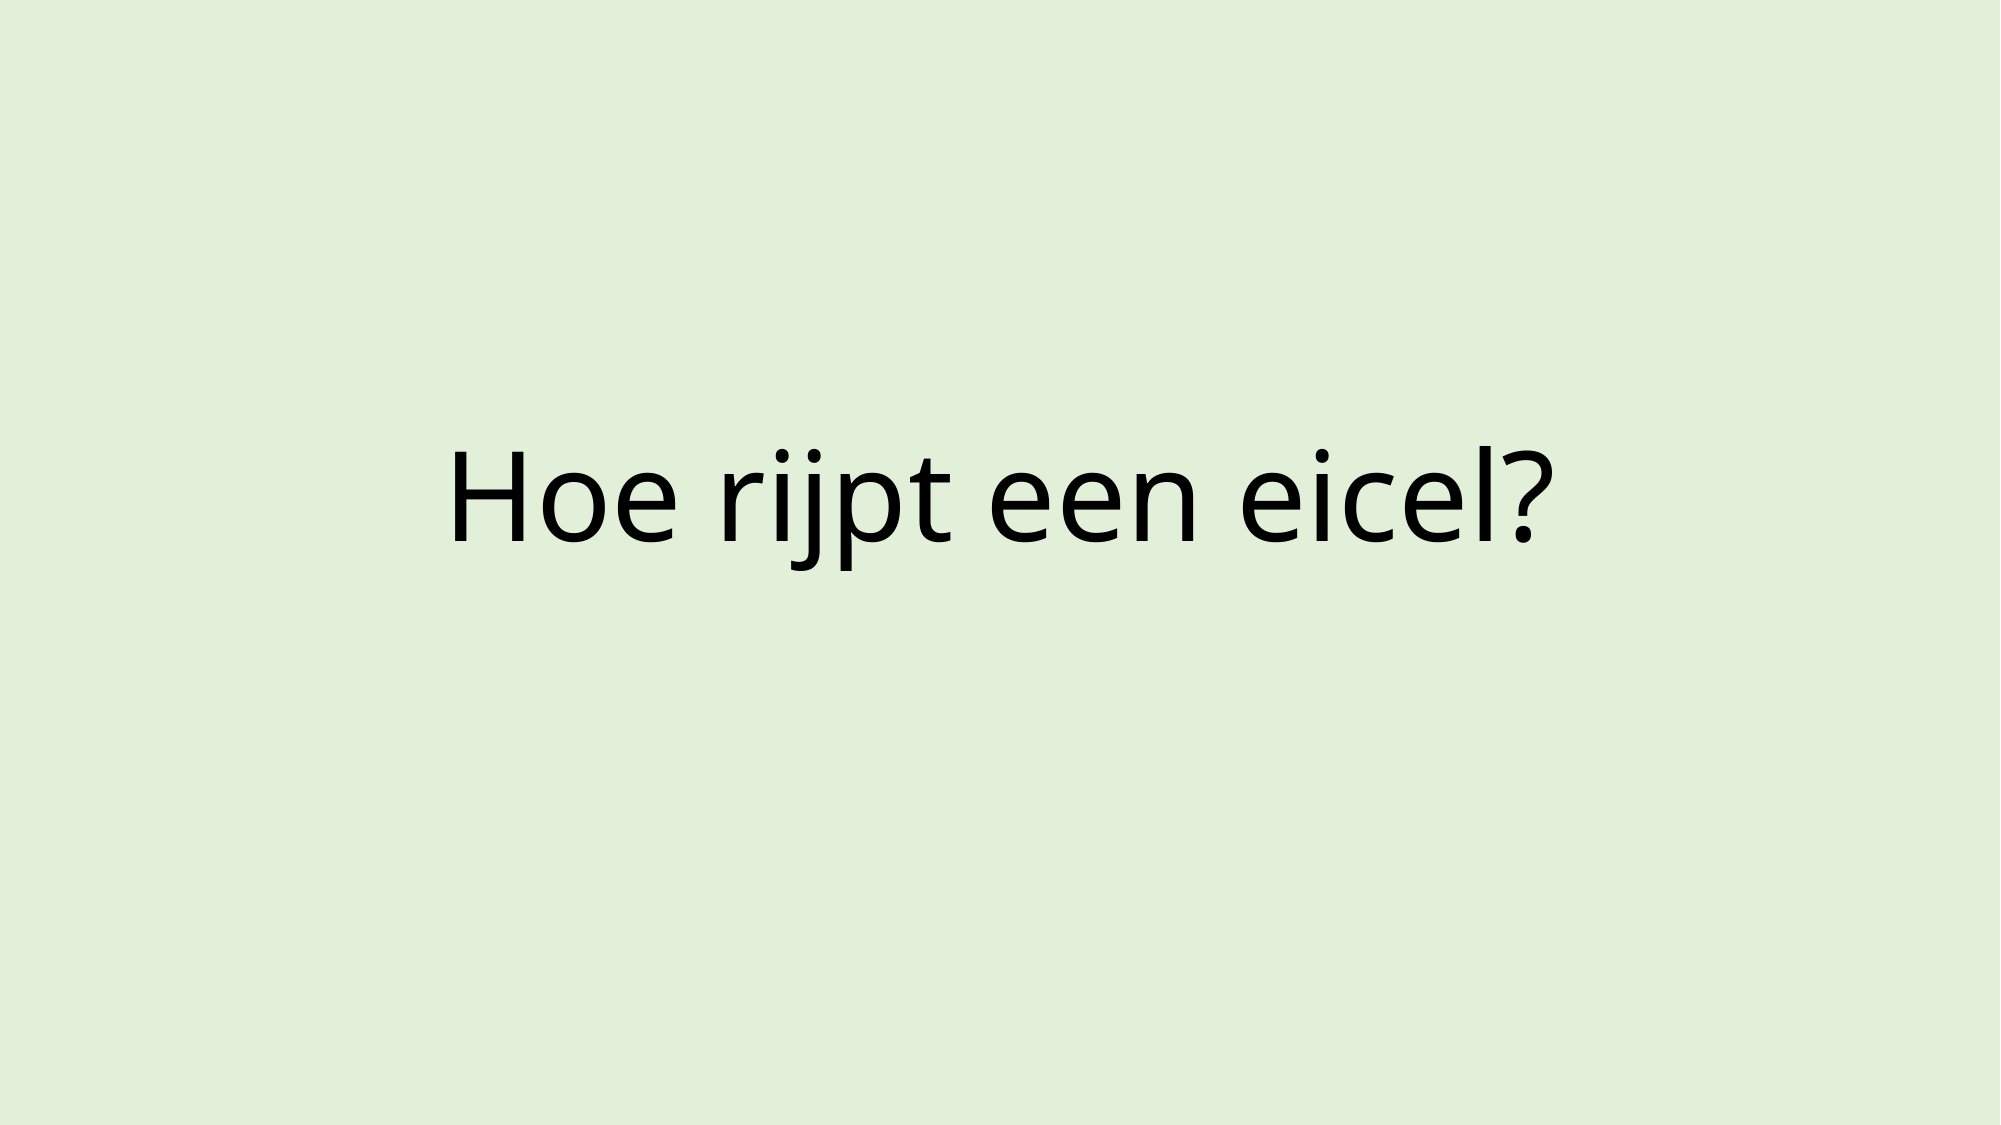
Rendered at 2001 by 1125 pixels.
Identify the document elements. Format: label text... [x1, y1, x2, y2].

title Hoe rijpt een eicel? [249, 184, 1750, 576]
